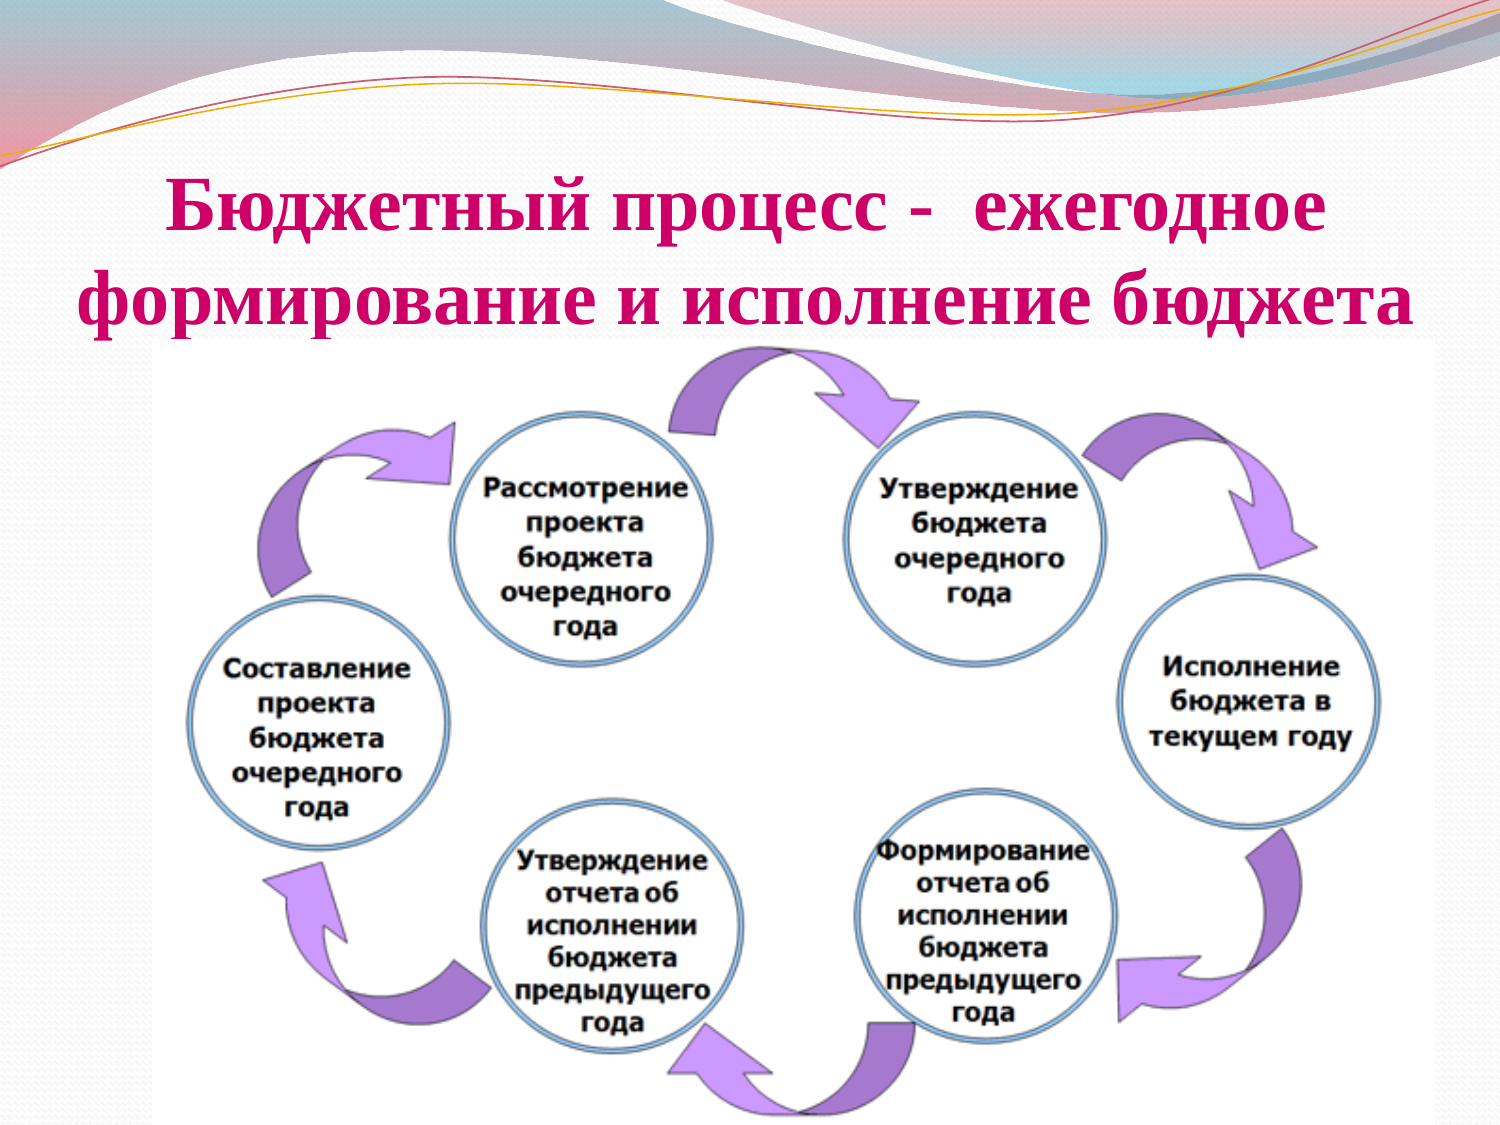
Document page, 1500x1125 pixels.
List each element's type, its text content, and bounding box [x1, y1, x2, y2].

title Бюджетный процесс - ежегодное формирование и исполнение бюджета [75, 52, 1418, 340]
picture [152, 339, 1436, 1125]
